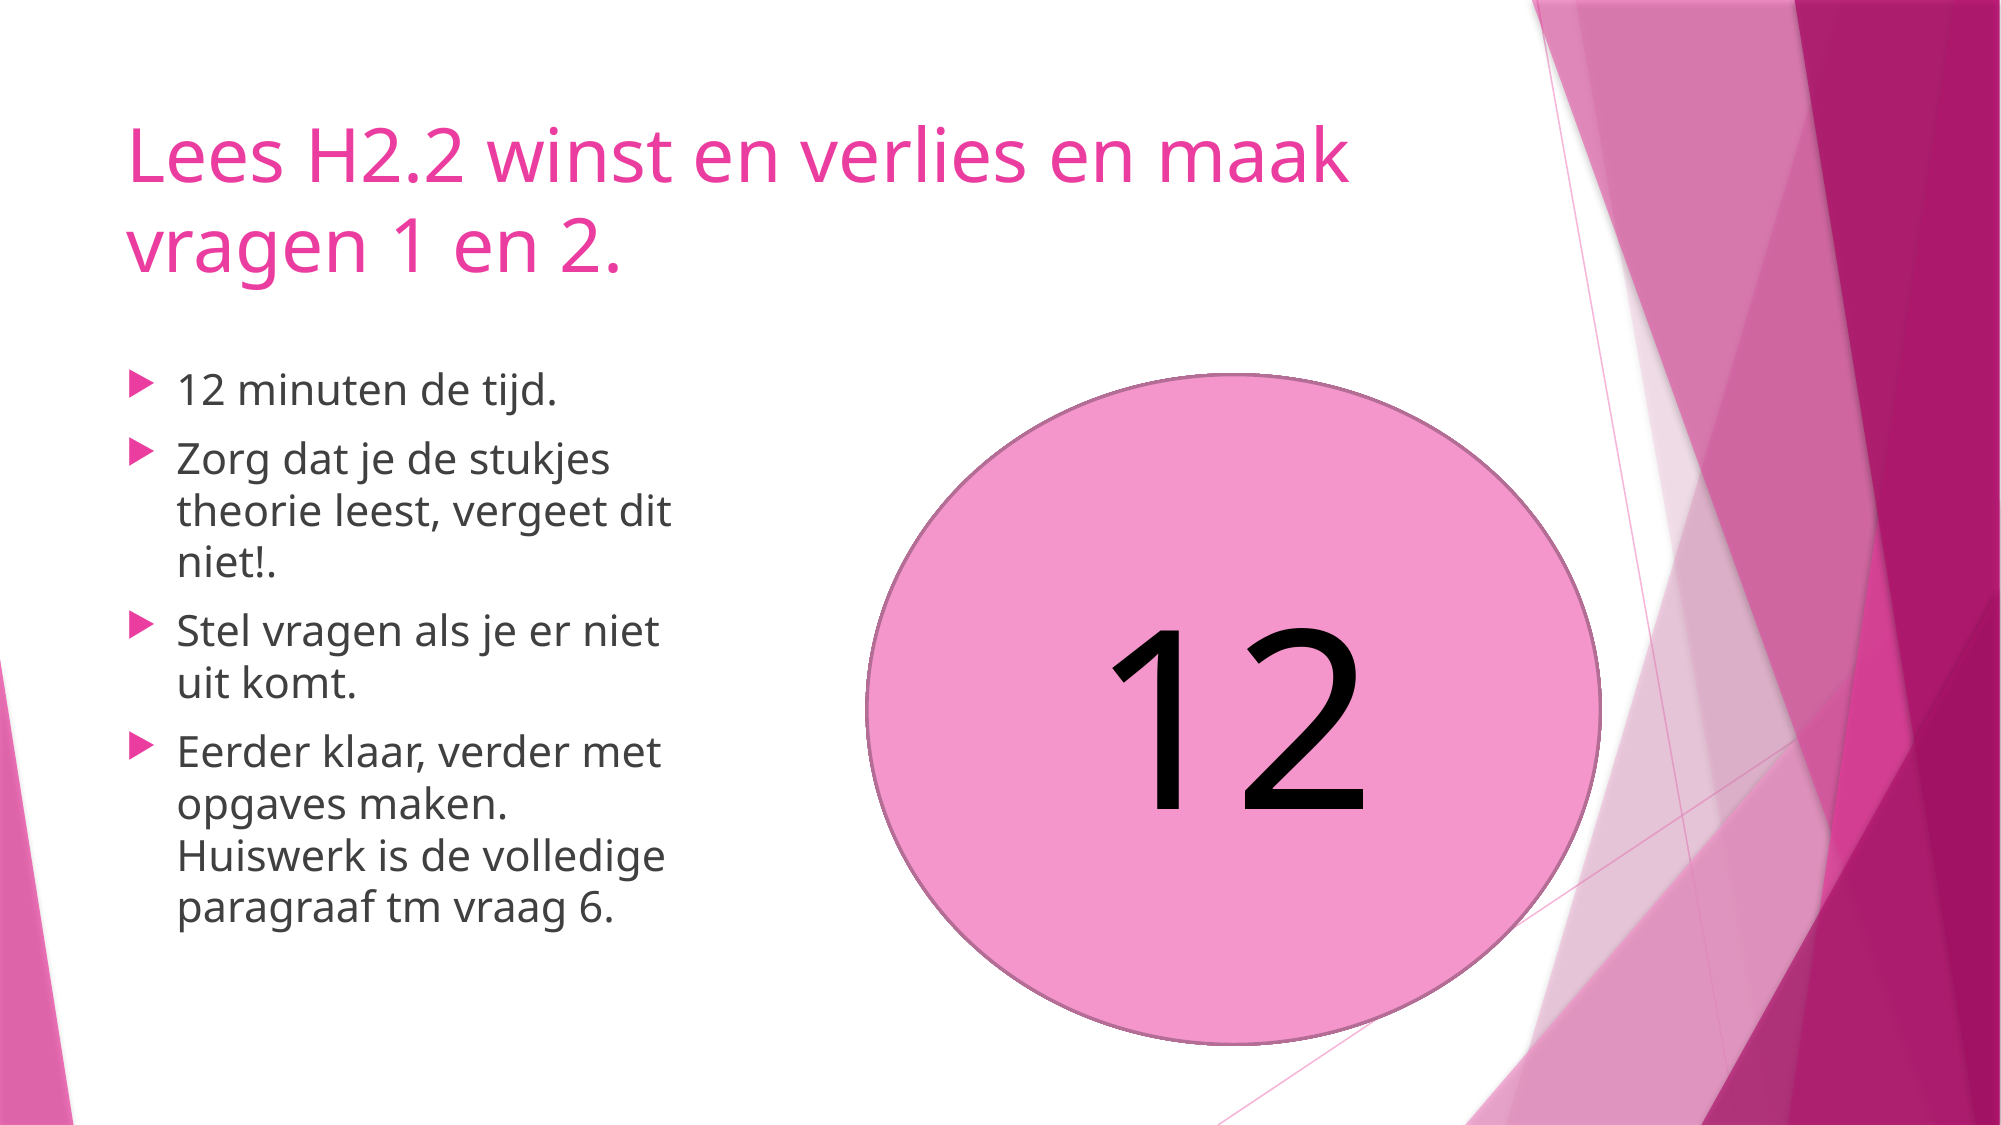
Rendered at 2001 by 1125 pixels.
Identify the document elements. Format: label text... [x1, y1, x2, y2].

title Lees H2.2 winst en verlies en maak vragen 1 en 2. [111, 99, 1522, 317]
list 12 minuten de tijd. Zorg dat je de stukjes theorie leest, vergeet dit niet!. Stel vragen als je er niet uit komt. Eerder klaar, verder met opgaves maken. Huiswerk is de volledige paragraaf tm vraag 6. [111, 354, 689, 960]
text_box 12 [865, 373, 1602, 1046]
